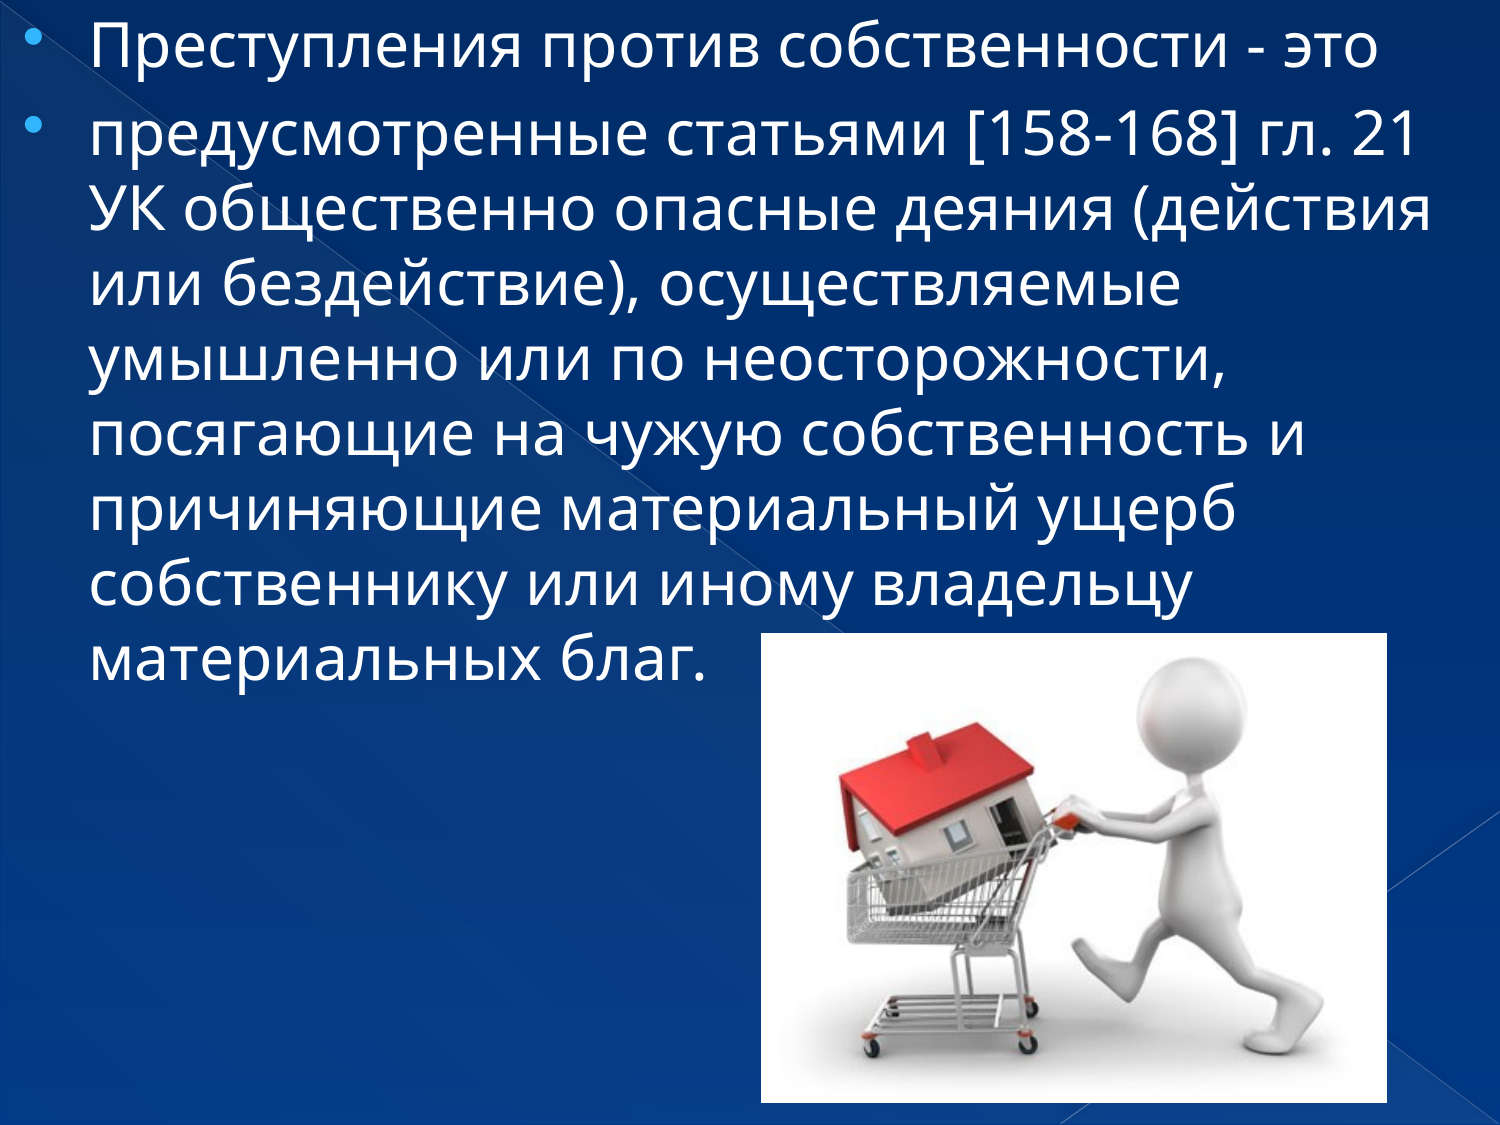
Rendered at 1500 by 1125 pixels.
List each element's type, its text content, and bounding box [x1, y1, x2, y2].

list Преступления против собственности - это предусмотренные статьями [158-168] гл. 21 УК общественно опасные деяния (действия или бездействие), осуществляемые умышленно или по неосторожности, посягающие на чужую собственность и причиняющие материальный ущерб собственнику или иному владельцу материальных благ. [0, 0, 1500, 749]
picture [761, 633, 1387, 1103]
